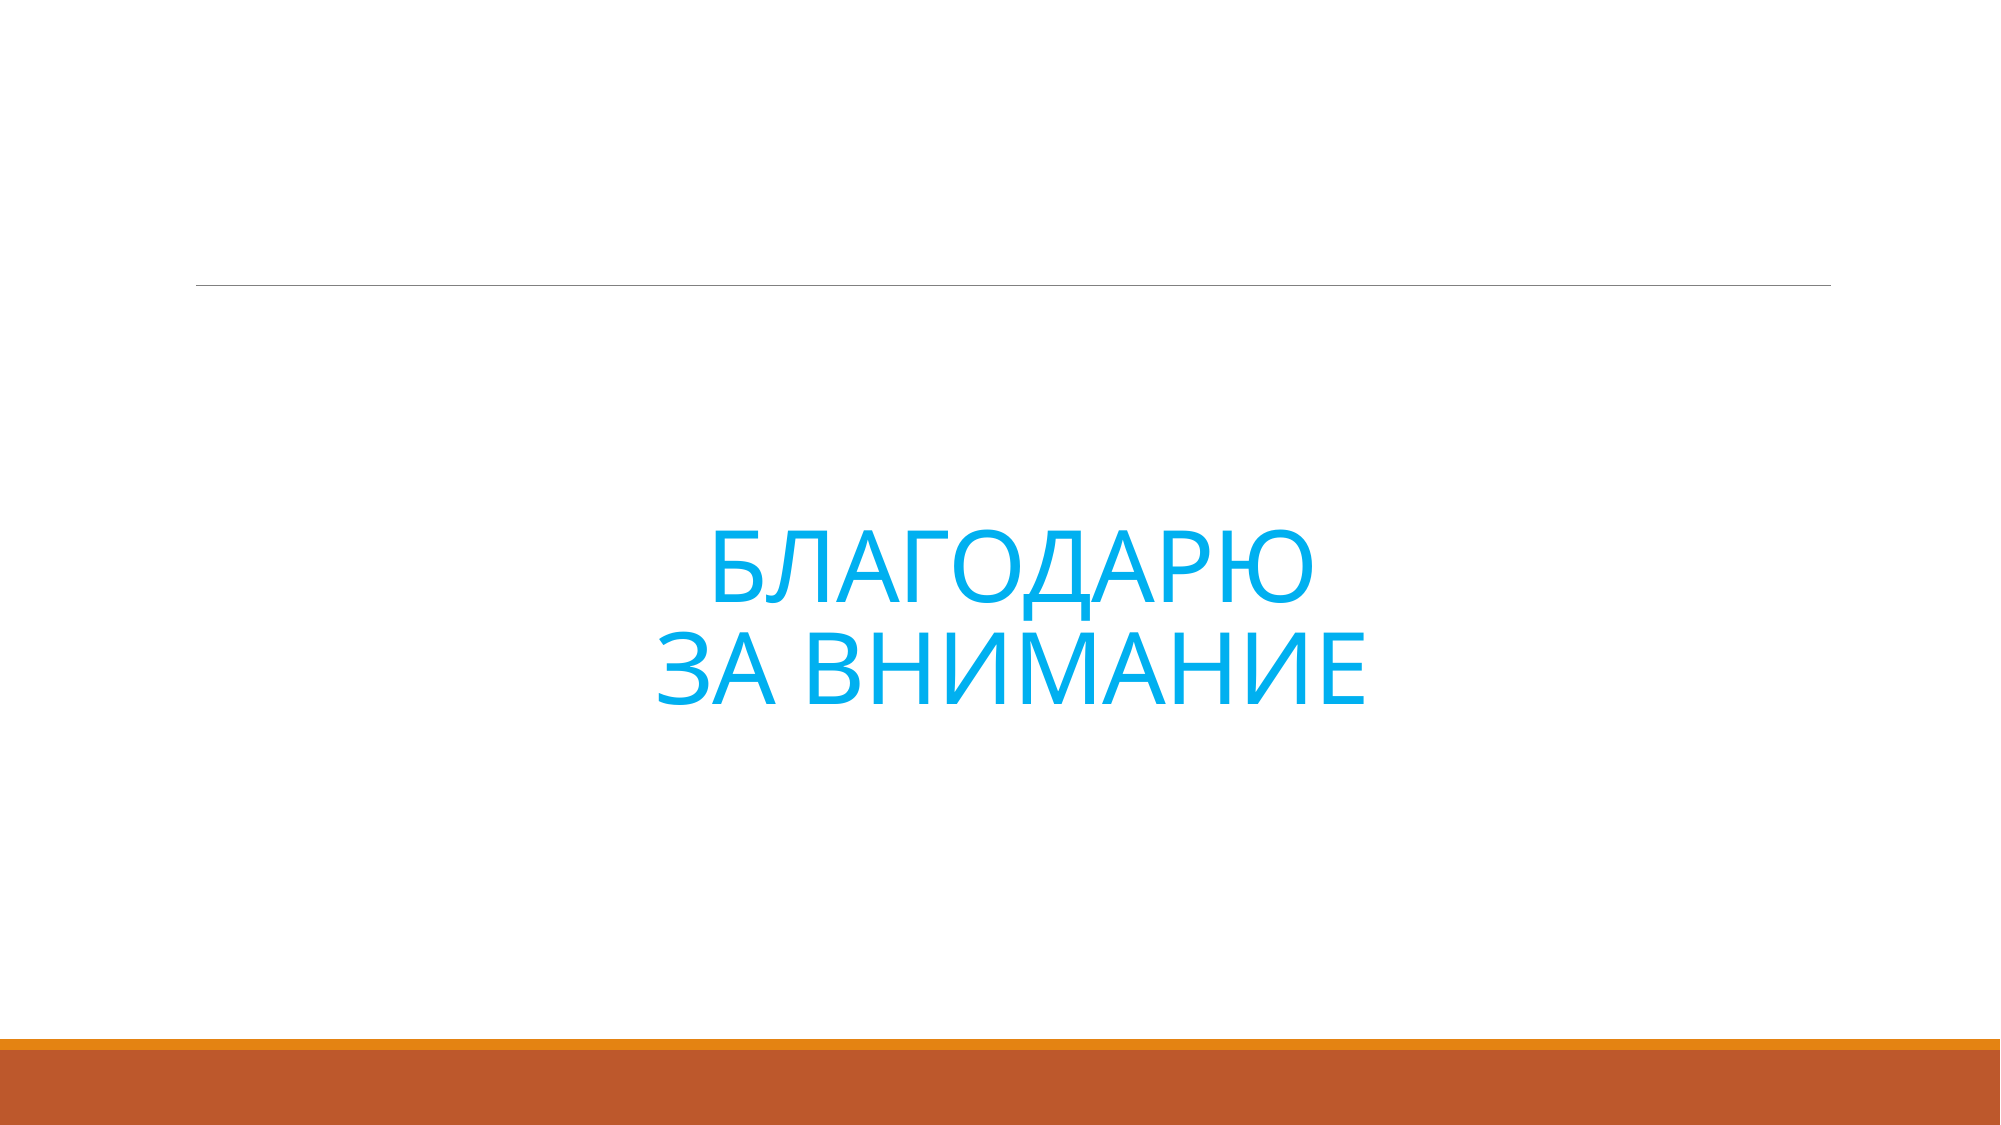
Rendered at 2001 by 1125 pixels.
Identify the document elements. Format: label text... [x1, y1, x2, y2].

title БЛАГОДАРЮ ЗА ВНИМАНИЕ [187, 494, 1838, 733]
